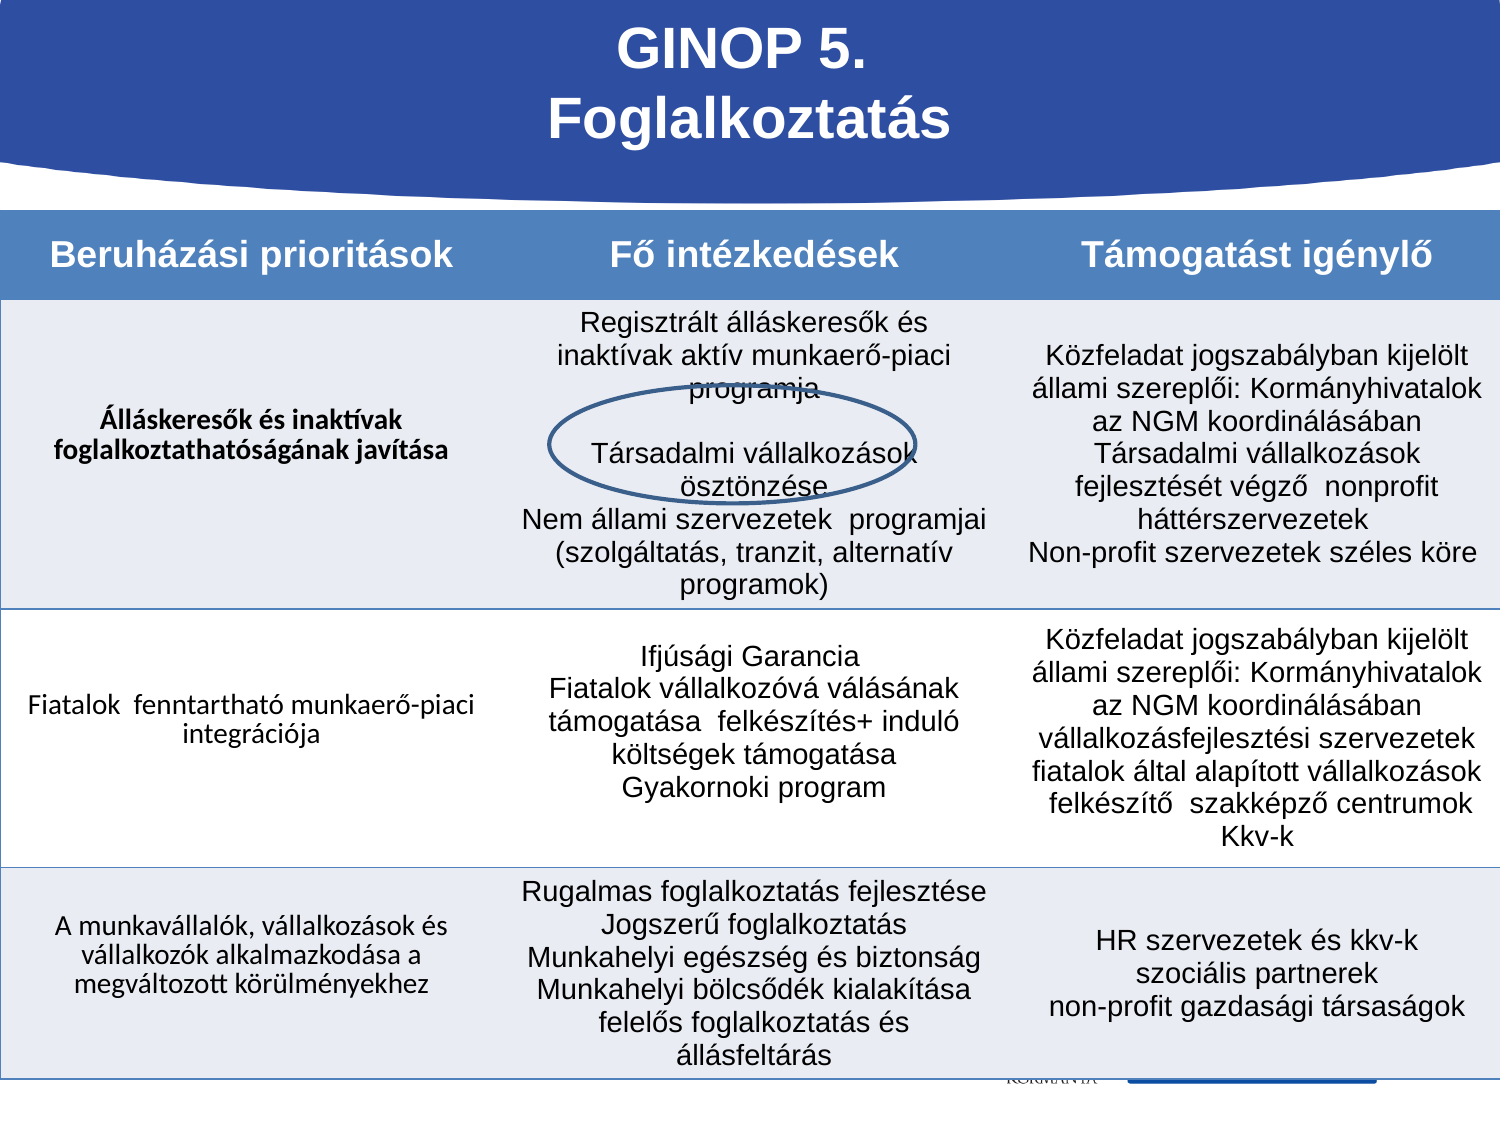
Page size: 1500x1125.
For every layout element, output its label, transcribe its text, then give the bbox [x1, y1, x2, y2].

table_cell Fiatalok fenntartható munkaerő-piaci integrációja [1, 610, 503, 867]
table_cell Rugalmas foglalkoztatás fejlesztése Jogszerű foglalkoztatás Munkahelyi egészség és biztonság Munkahelyi bölcsődék kialakítása felelős foglalkoztatás és állásfeltárás [503, 868, 1006, 1078]
table_header Támogatást igénylő [1006, 211, 1500, 298]
table_cell Közfeladat jogszabályban kijelölt állami szereplői: Kormányhivatalok az NGM koordinálásában Társadalmi vállalkozások fejlesztését végző nonprofit háttérszervezetek Non-profit szervezetek széles köre [1006, 300, 1500, 608]
picture [0, 1080, 1500, 1125]
text_box [547, 383, 918, 506]
text_box GINOP 5. Foglalkoztatás [0, 0, 1500, 162]
table_header Beruházási prioritások [1, 211, 503, 298]
table_cell Közfeladat jogszabályban kijelölt állami szereplői: Kormányhivatalok az NGM koordinálásában vállalkozásfejlesztési szervezetek fiatalok által alapított vállalkozások felkészítő szakképző centrumok Kkv-k [1006, 610, 1500, 867]
table_cell A munkavállalók, vállalkozások és vállalkozók alkalmazkodása a megváltozott körülményekhez [1, 868, 503, 1078]
table_cell Álláskeresők és inaktívak foglalkoztathatóságának javítása [1, 300, 503, 608]
table_cell Ifjúsági Garancia Fiatalok vállalkozóvá válásának támogatása felkészítés+ induló költségek támogatása Gyakornoki program [503, 610, 1006, 867]
table_header Fő intézkedések [503, 211, 1006, 298]
picture [0, 162, 1500, 210]
table_cell Regisztrált álláskeresők és inaktívak aktív munkaerő-piaci programja Társadalmi vállalkozások ösztönzése Nem állami szervezetek programjai (szolgáltatás, tranzit, alternatív programok) [503, 300, 1006, 608]
table_cell HR szervezetek és kkv-k szociális partnerek non-profit gazdasági társaságok [1006, 868, 1500, 1078]
